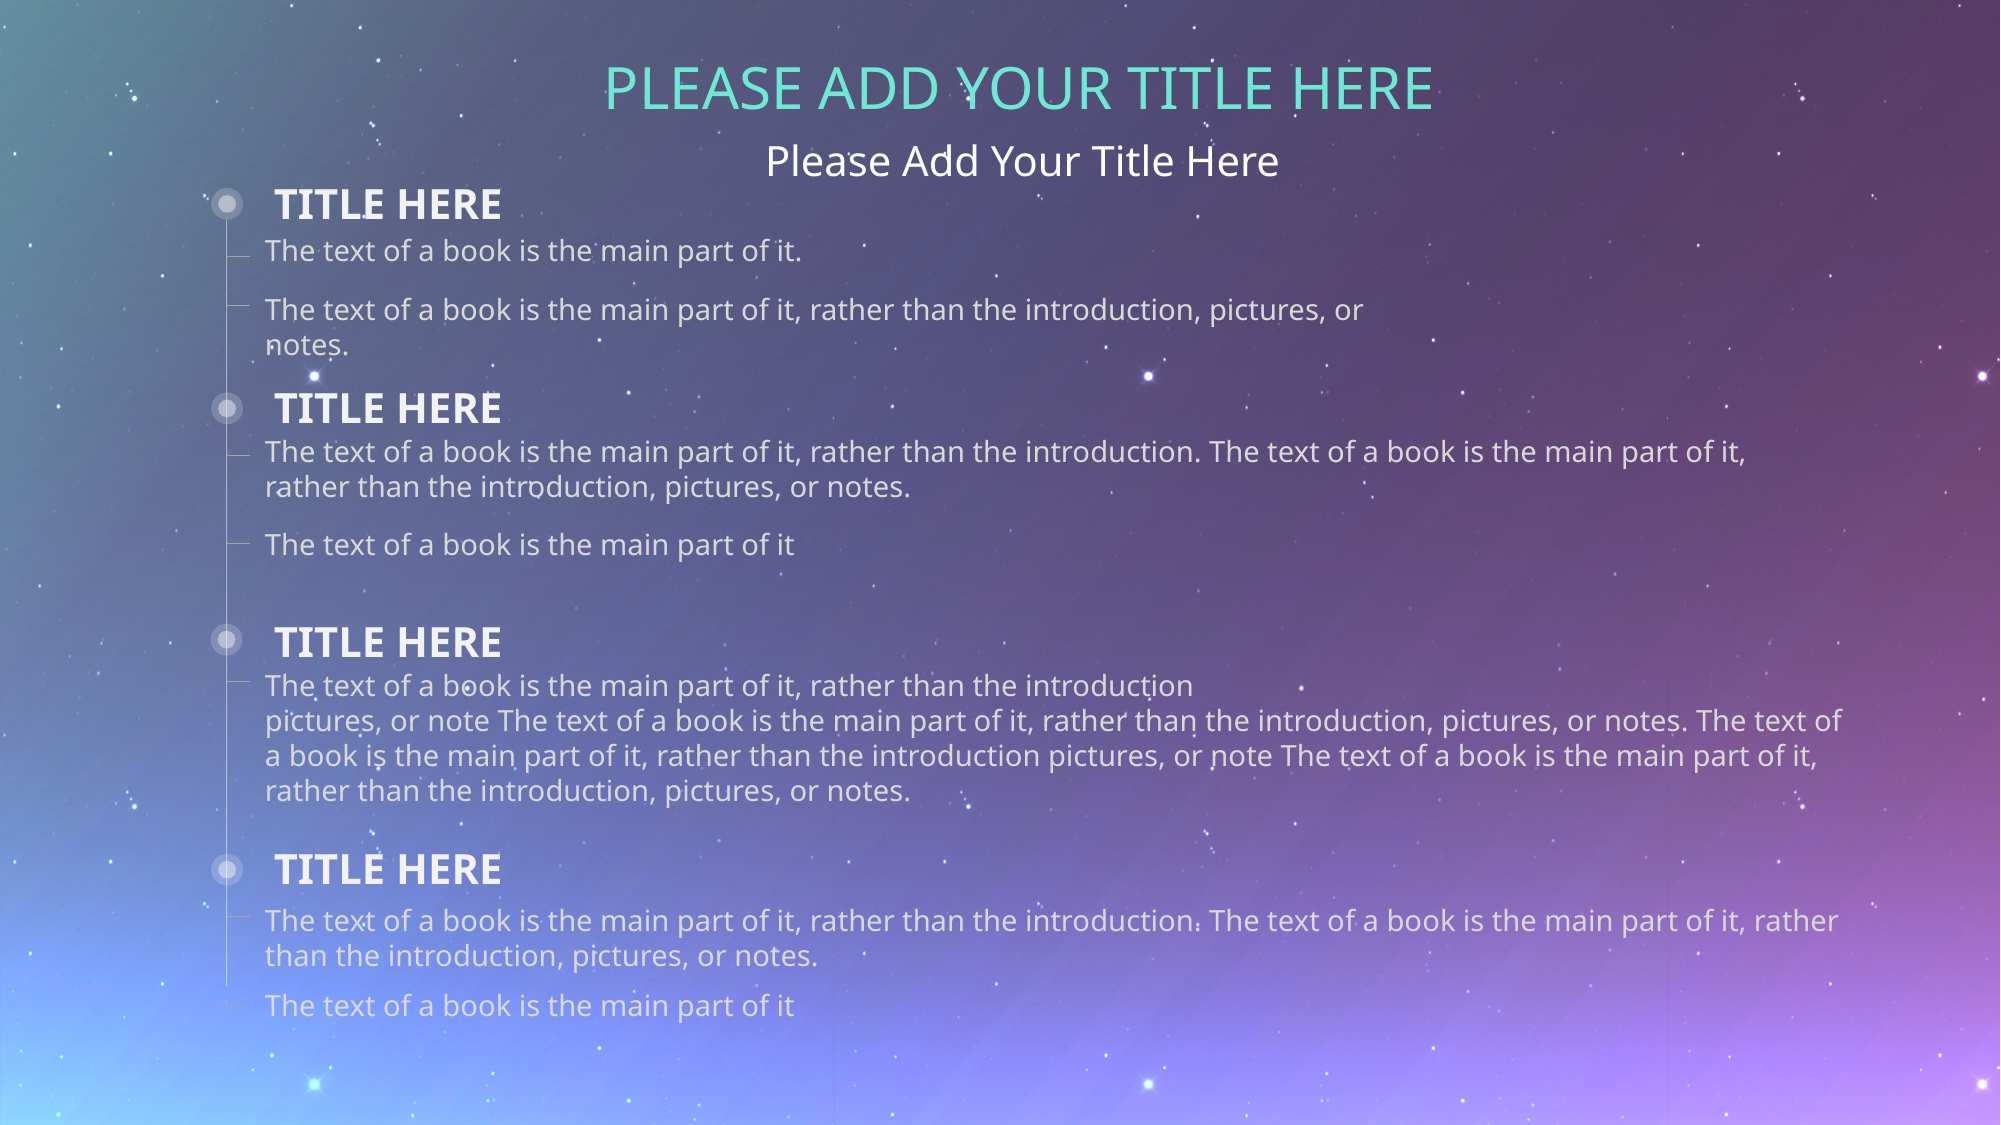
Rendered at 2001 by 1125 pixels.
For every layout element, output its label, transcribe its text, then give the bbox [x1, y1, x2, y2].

text_box TITLE HERE [259, 170, 528, 225]
text_box TITLE HERE [259, 374, 528, 426]
text_box The text of a book is the main part of it [250, 979, 1307, 1030]
text_box The text of a book is the main part of it. [251, 225, 1413, 275]
text_box The text of a book is the main part of it, rather than the introduction. The text of a book is the main part of it, rather than the introduction, pictures, or notes. [251, 894, 1887, 980]
text_box TITLE HERE [259, 835, 528, 894]
text_box The text of a book is the main part of it, rather than the introduction. The text of a book is the main part of it, rather than the introduction, pictures, or notes. [251, 426, 1849, 511]
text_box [543, 43, 1499, 194]
text_box The text of a book is the main part of it [251, 518, 1307, 569]
text_box The text of a book is the main part of it, rather than the introduction, pictures, or notes. [251, 283, 1406, 369]
picture [0, 0, 2000, 1125]
text_box TITLE HERE [259, 608, 528, 659]
text_box The text of a book is the main part of it, rather than the introduction pictures, or note The text of a book is the main part of it, rather than the introduction, pictures, or notes. The text of a book is the main part of it, rather than the introduction pictures, or note The text of a book is the main part of it, rather than the introduction, pictures, or notes. [251, 659, 1875, 850]
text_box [210, 187, 251, 1006]
